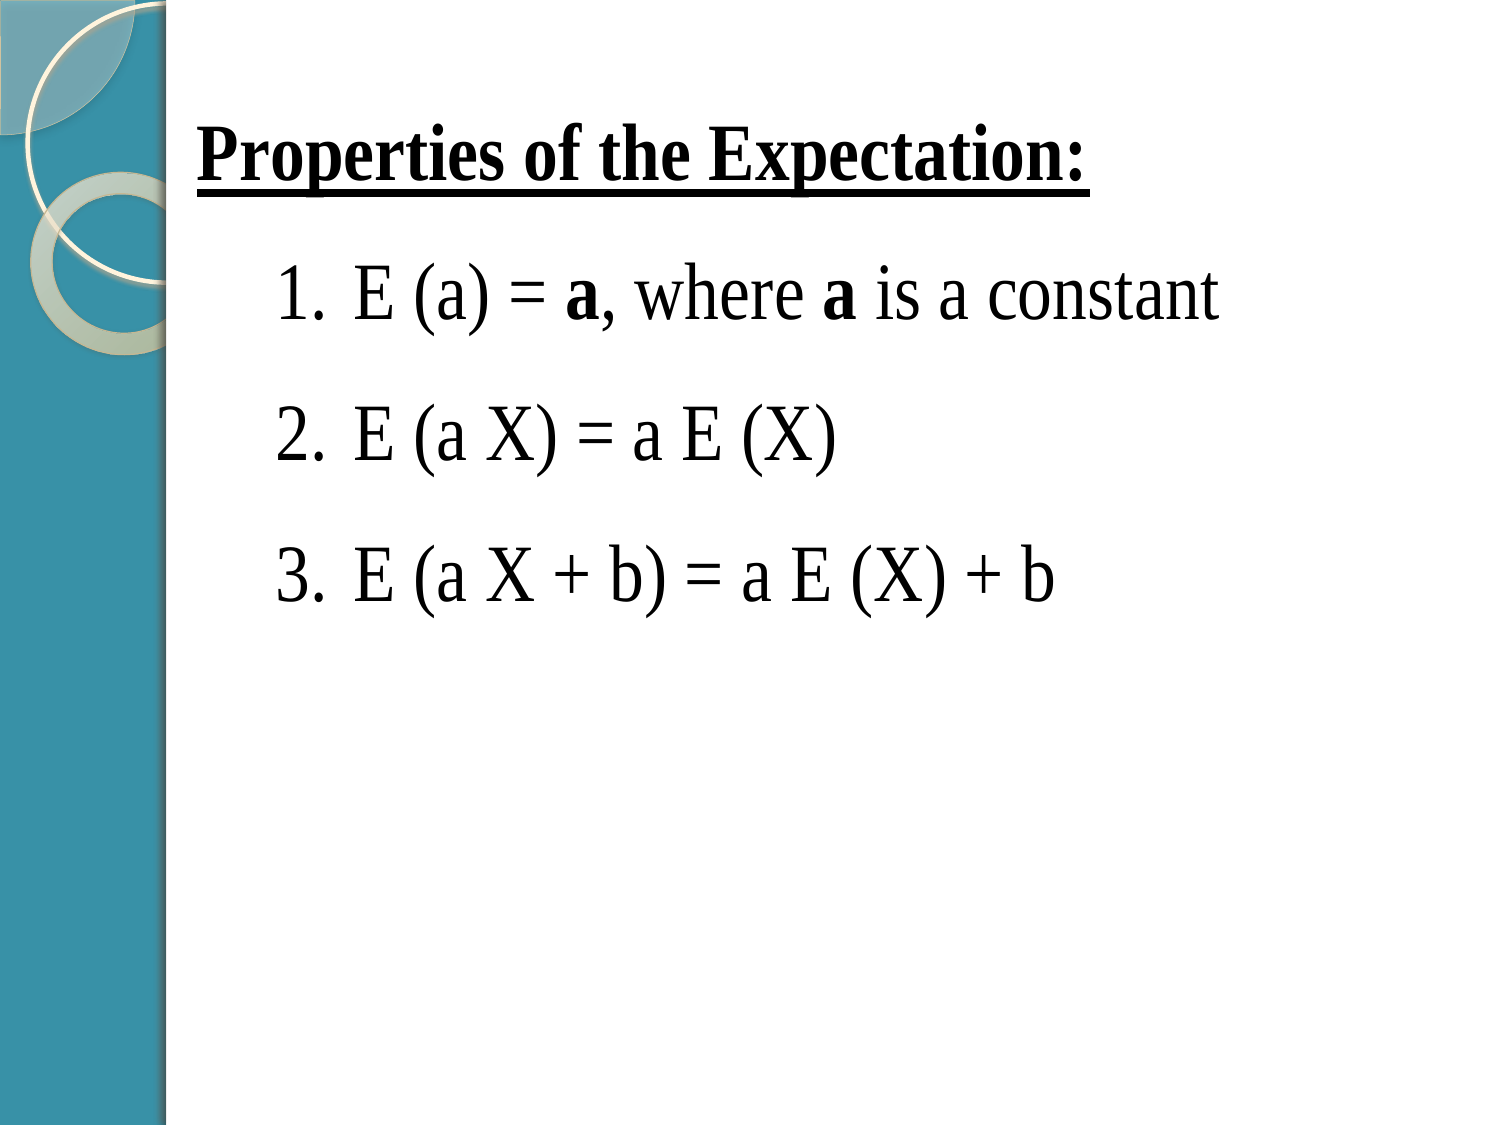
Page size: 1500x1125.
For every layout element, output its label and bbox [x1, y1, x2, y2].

text_box [196, 105, 1500, 669]
